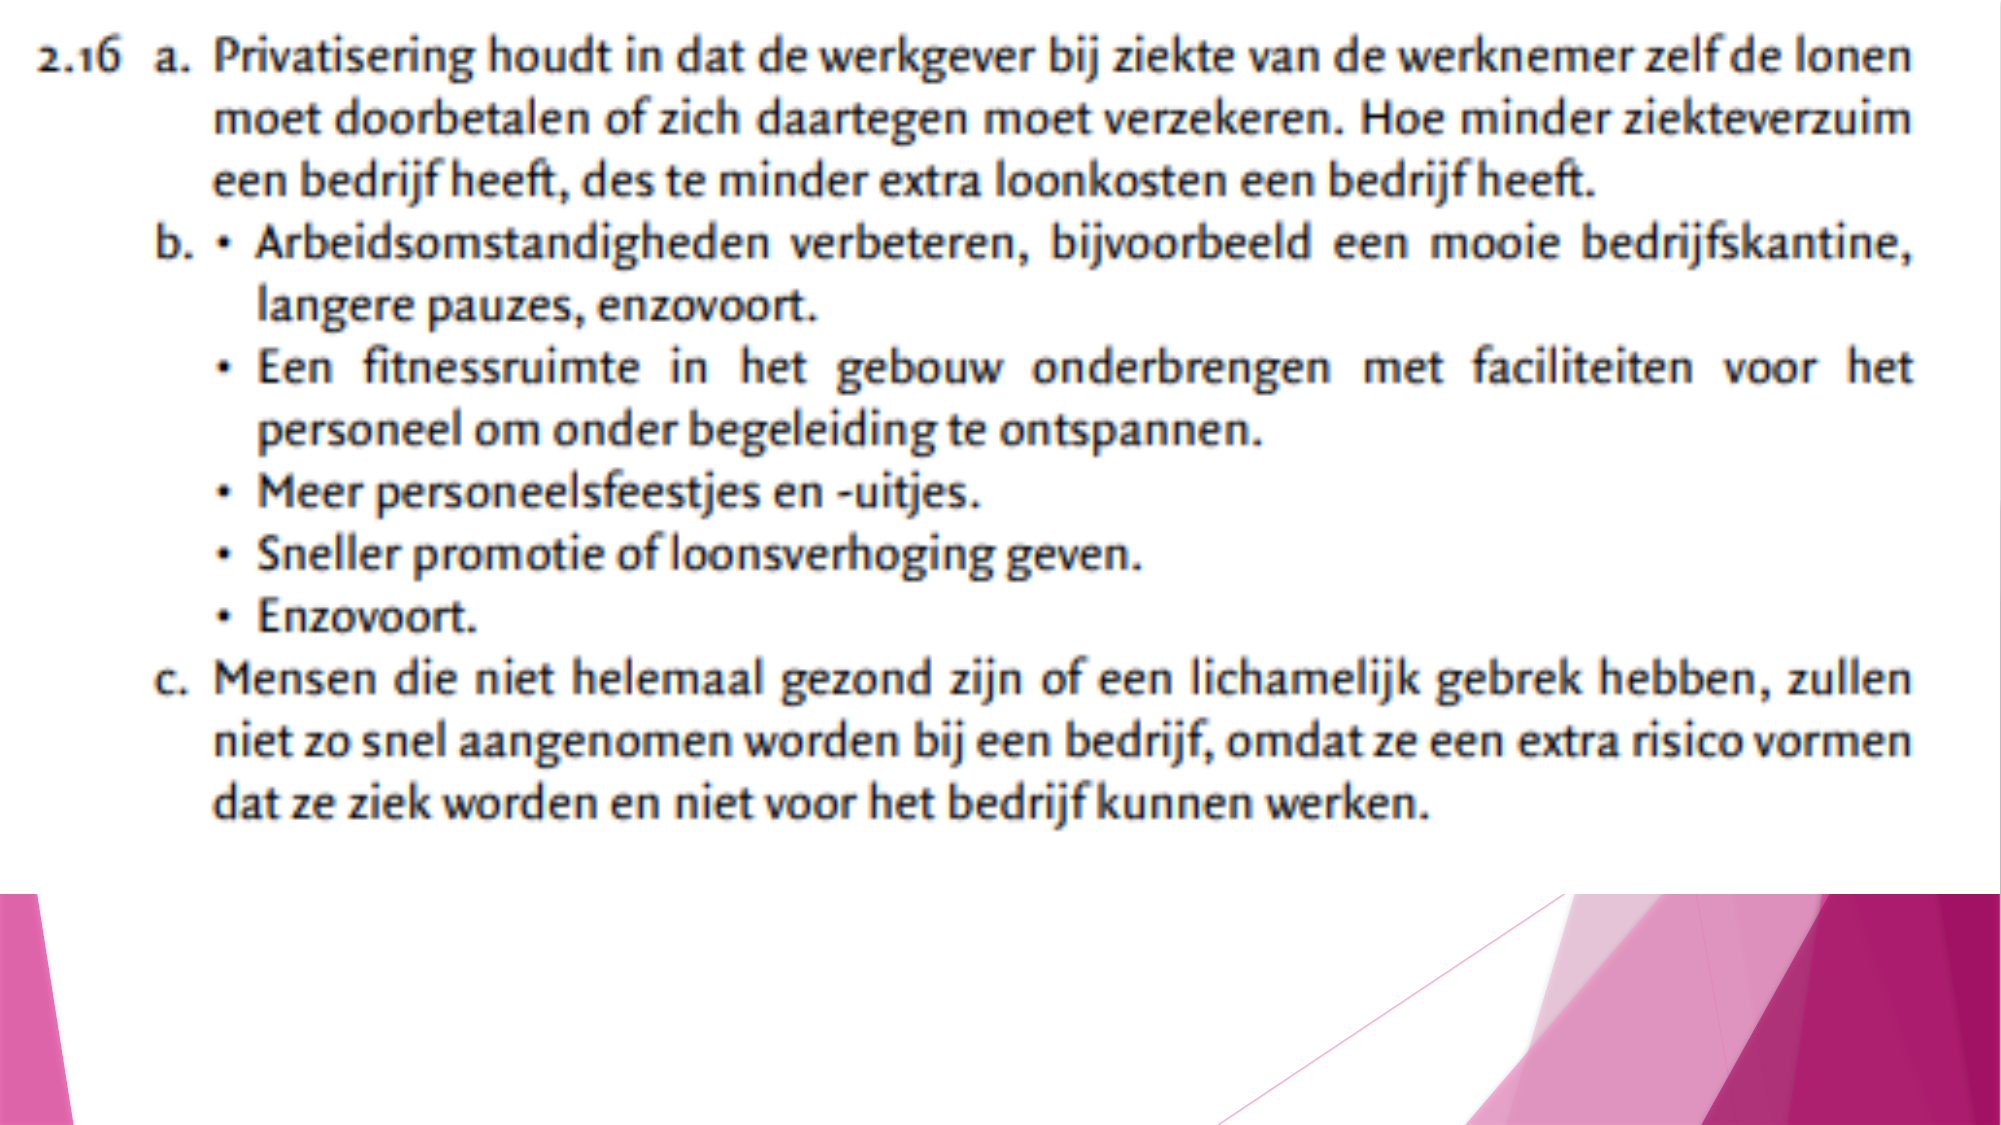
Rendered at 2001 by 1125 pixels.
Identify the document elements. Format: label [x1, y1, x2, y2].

picture [0, 0, 2000, 894]
